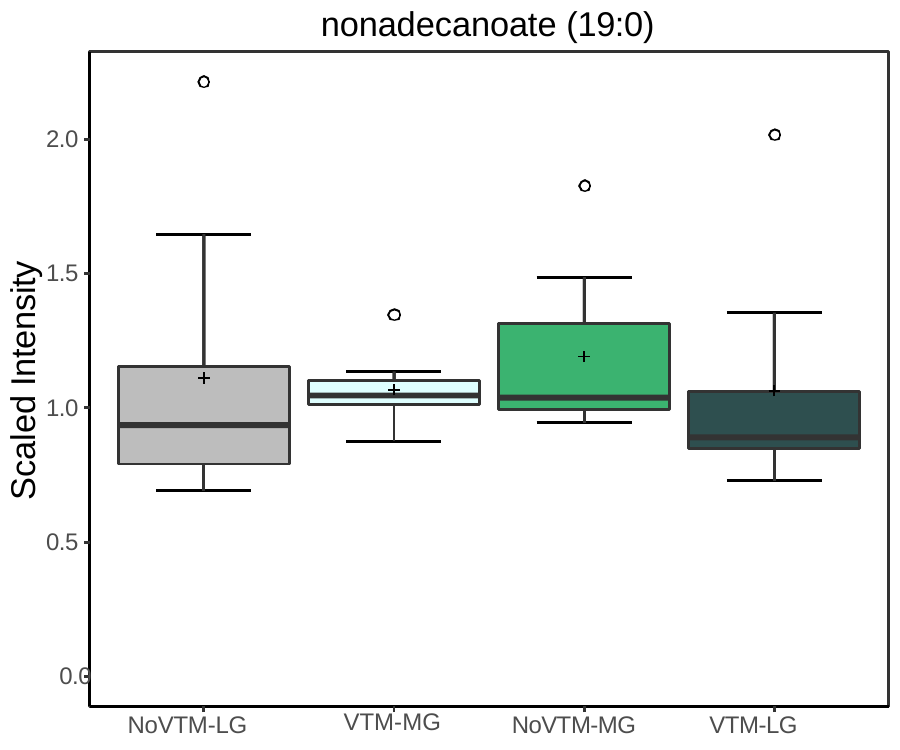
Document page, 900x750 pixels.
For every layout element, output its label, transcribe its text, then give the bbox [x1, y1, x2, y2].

text_box 2.0 [44, 121, 78, 153]
text_box 1.0 [45, 390, 78, 421]
footer 0.0 [57, 661, 95, 750]
text_box 1.5 [44, 255, 78, 287]
text_box NoVTM-MG [509, 721, 641, 738]
text_box Scaled Intensity [1, 256, 45, 503]
text_box 0.5 [44, 524, 78, 556]
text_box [83, 50, 891, 713]
slide_number NoVTM-LG [125, 721, 257, 750]
text_box VTM-MG [341, 721, 443, 736]
text_box VTM-LG [707, 721, 804, 738]
text_box nonadecanoate (19:0) [318, 0, 660, 44]
